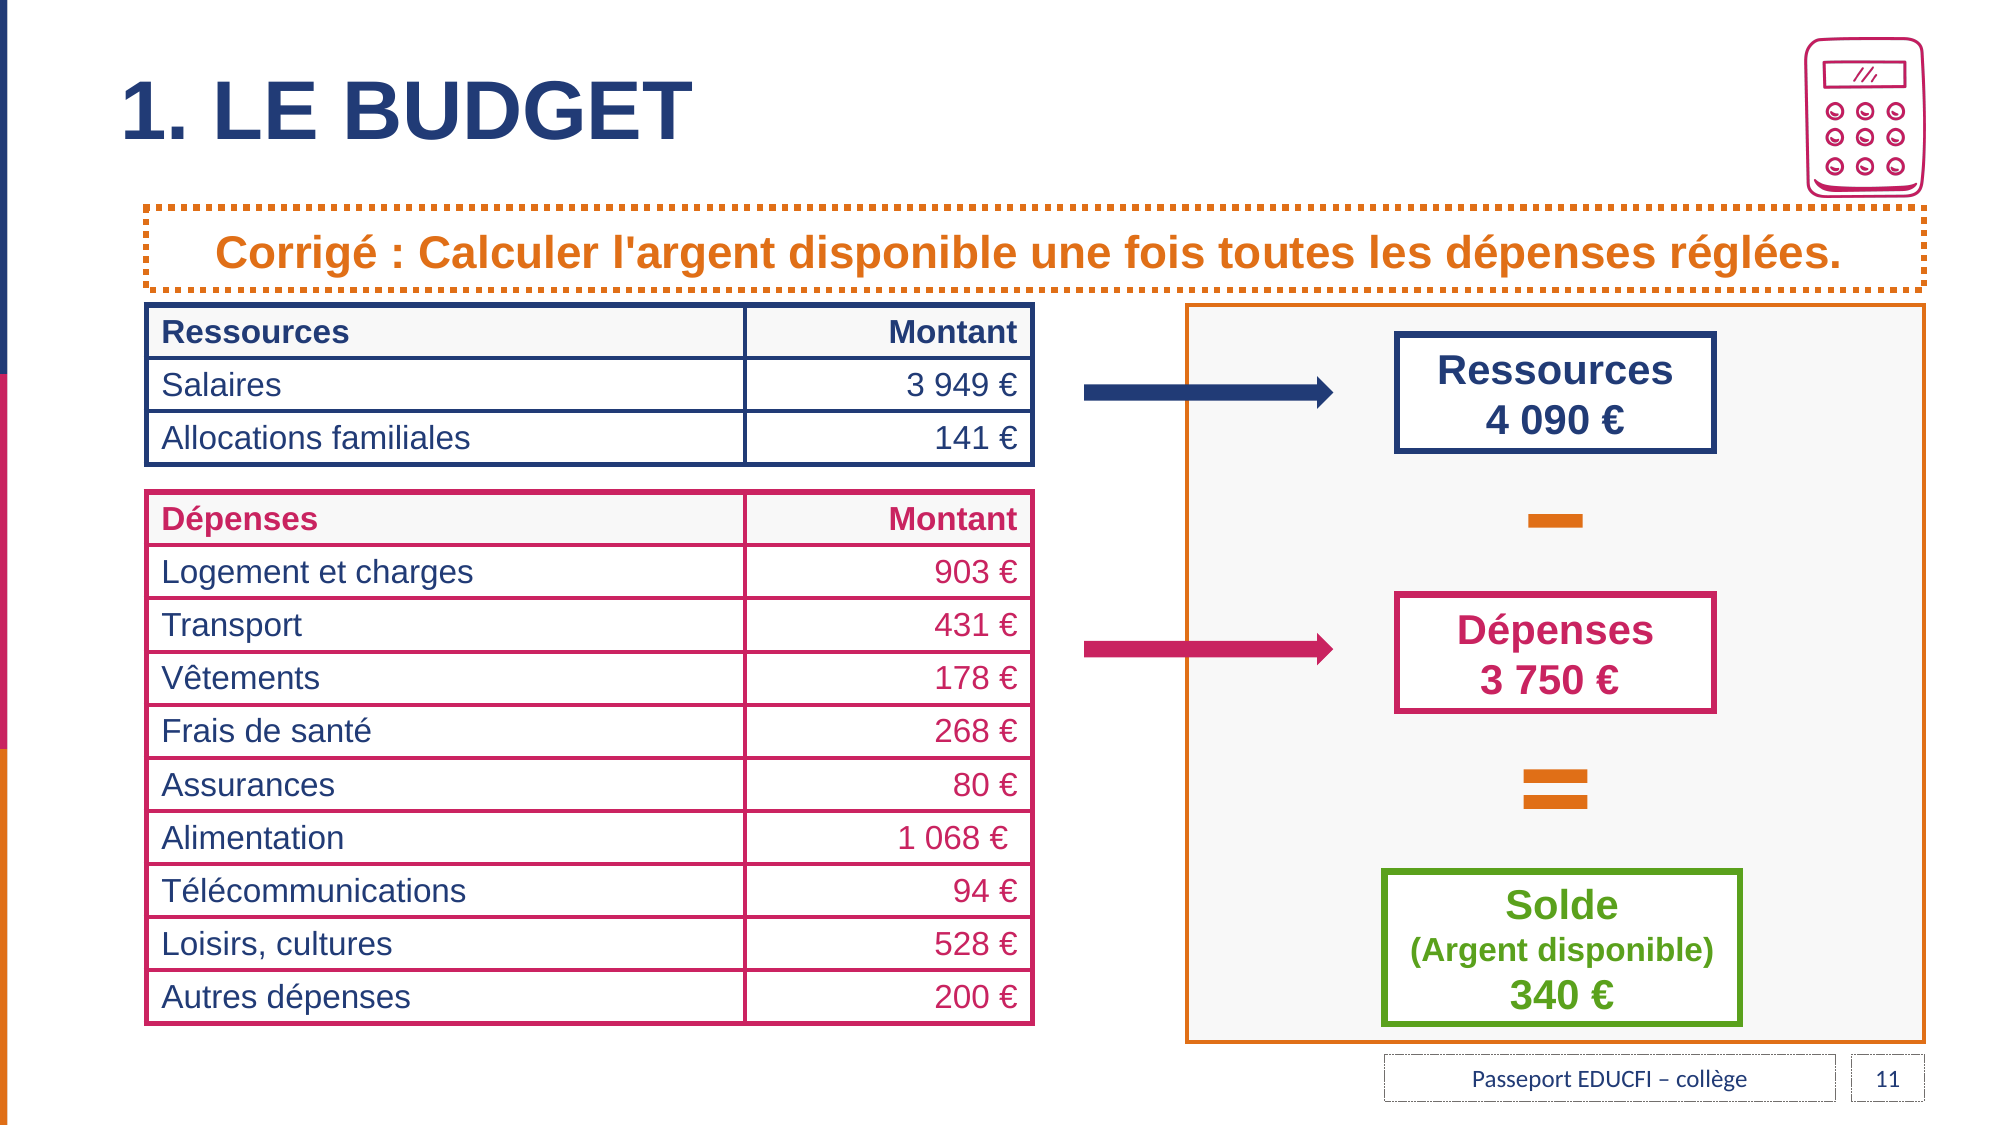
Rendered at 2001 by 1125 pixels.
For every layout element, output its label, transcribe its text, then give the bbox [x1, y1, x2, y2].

table_cell 268 € [747, 707, 1030, 756]
table_header Dépenses [149, 495, 743, 543]
table_cell 178 € [747, 654, 1030, 703]
table_cell 3 949 € [747, 360, 1030, 409]
table_cell 200 € [747, 972, 1030, 1021]
table_cell Loisirs, cultures [149, 919, 743, 968]
table_cell 80 € [747, 760, 1030, 809]
table_cell Frais de santé [149, 707, 743, 756]
table_cell Salaires [149, 360, 743, 409]
table_cell Transport [149, 600, 743, 650]
text_box Ressources 4 090 € [1396, 334, 1715, 452]
table_cell 431 € [747, 600, 1030, 650]
text_box Solde (Argent disponible) 340 € [1384, 871, 1741, 1025]
title 1. LE BUDGET [105, 59, 1183, 166]
text_box [1186, 304, 1925, 1043]
table_cell 141 € [747, 413, 1030, 462]
footer Passeport EDUCFI – collège [1384, 1054, 1836, 1102]
text_box [1083, 630, 1335, 668]
table_header Ressources [149, 308, 743, 356]
text_box [1523, 795, 1588, 809]
picture [0, 0, 8, 1125]
text_box [1528, 514, 1583, 528]
table_cell 1 068 € [747, 813, 1030, 862]
text_box [145, 206, 1925, 291]
table_cell Vêtements [149, 654, 743, 703]
table_cell Assurances [149, 760, 743, 809]
text_box [1083, 373, 1335, 412]
table_cell 903 € [747, 547, 1030, 596]
text_box Dépenses 3 750 € [1396, 593, 1715, 712]
slide_number 11 [1851, 1054, 1925, 1102]
picture [1804, 37, 1926, 198]
table_cell Autres dépenses [149, 972, 743, 1021]
table_cell Allocations familiales [149, 413, 743, 462]
text_box [1523, 769, 1588, 783]
table_cell 528 € [747, 919, 1030, 968]
table_cell Logement et charges [149, 547, 743, 596]
table_cell Alimentation [149, 813, 743, 862]
table_cell Télécommunications [149, 866, 743, 915]
table_header Montant [747, 495, 1030, 543]
table_header Montant [747, 308, 1030, 356]
table_cell 94 € [747, 866, 1030, 915]
